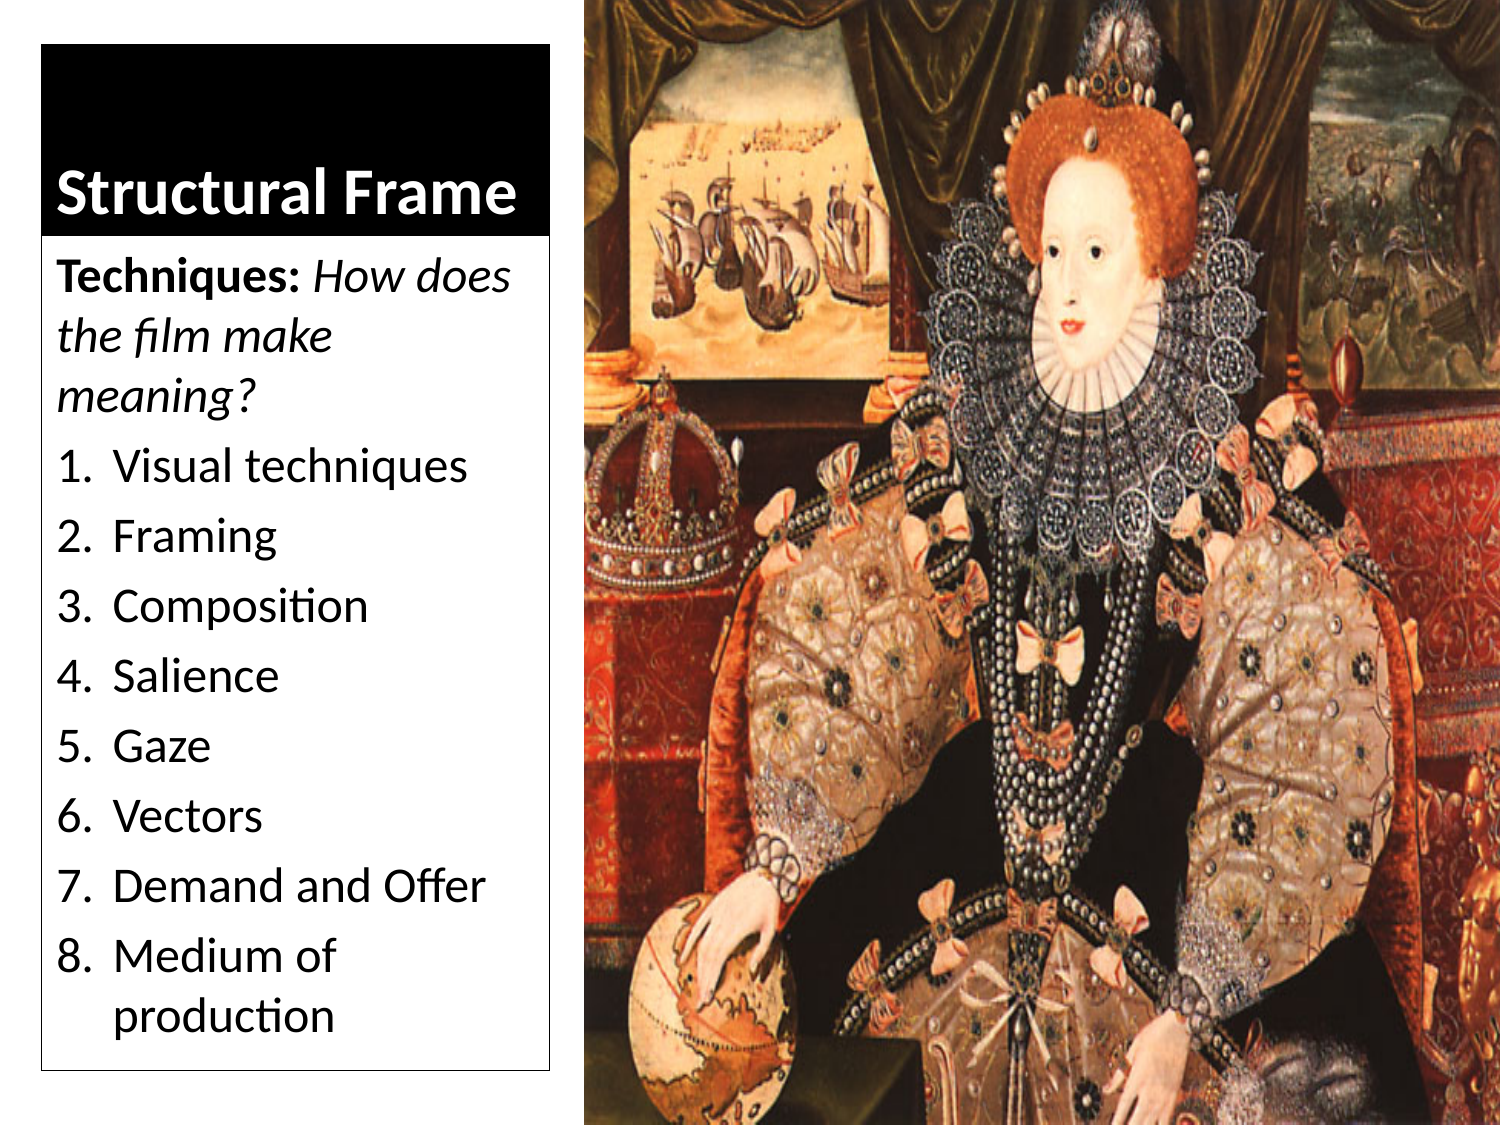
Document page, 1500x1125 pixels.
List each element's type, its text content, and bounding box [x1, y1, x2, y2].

list Techniques: How does the film make meaning? Visual techniques Framing Composition Salience Gaze Vectors Demand and Offer Medium of production [41, 235, 550, 1071]
title Structural Frame [41, 44, 550, 235]
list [584, 0, 1500, 1125]
